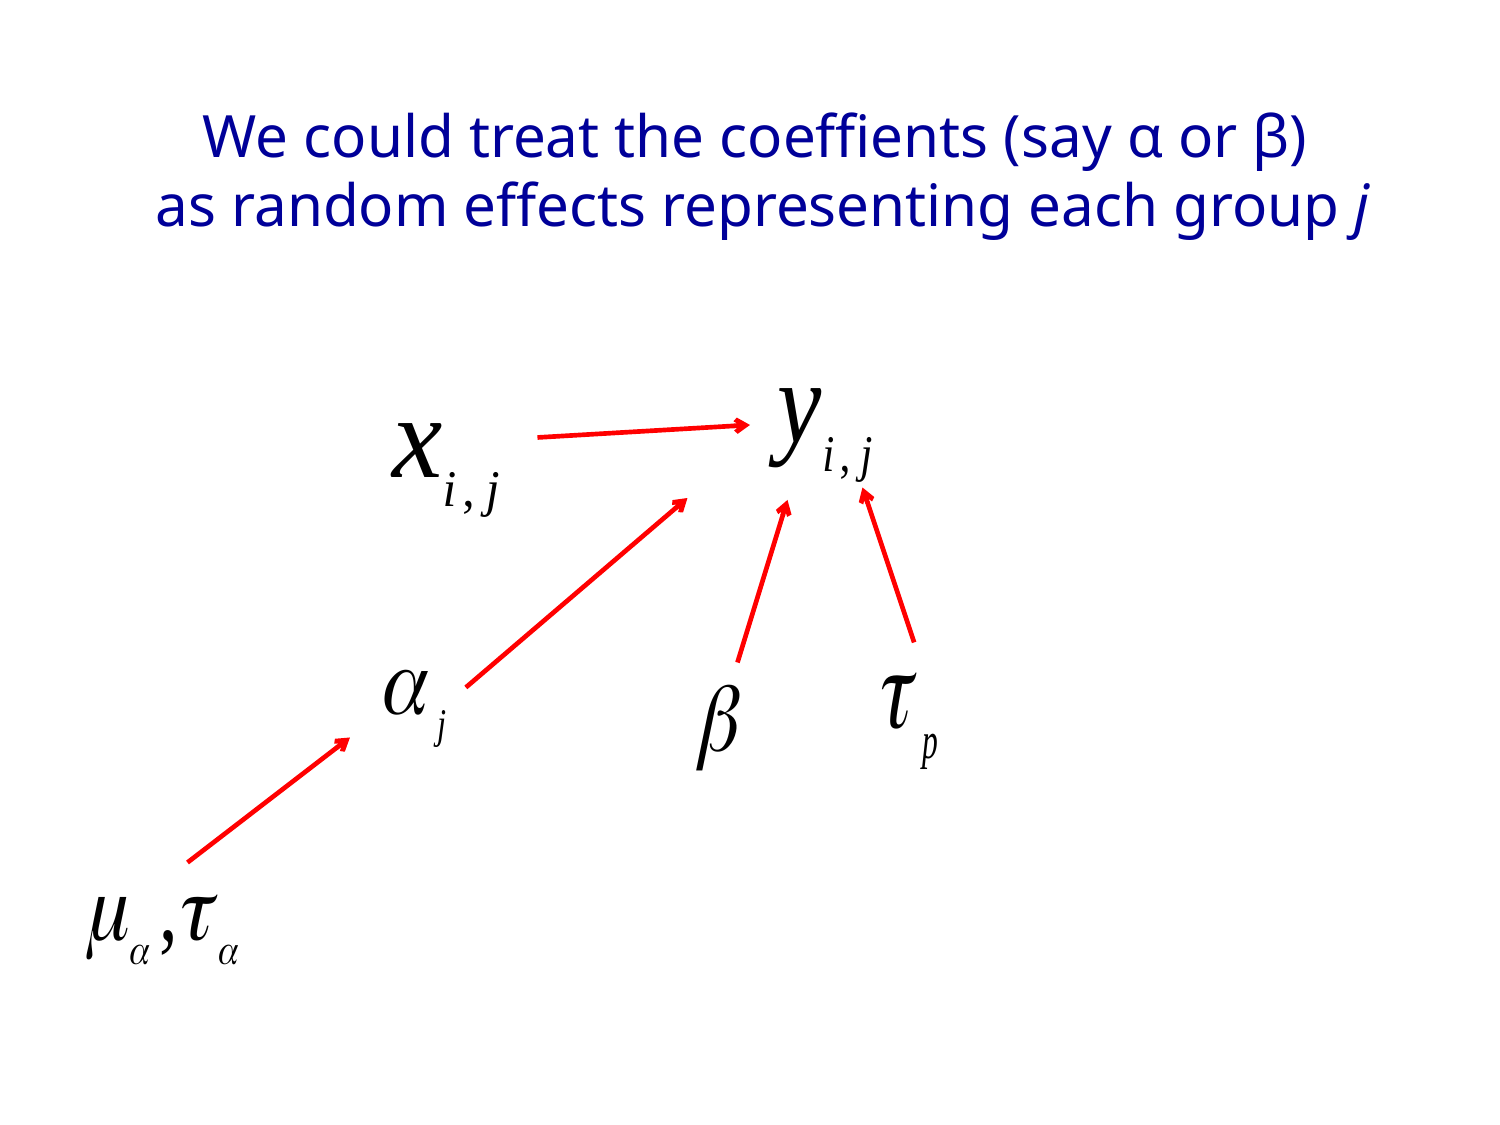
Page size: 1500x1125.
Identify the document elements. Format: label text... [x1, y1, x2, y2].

title We could treat the coeffients (say α or β) as random effects representing each group j [50, 75, 1475, 263]
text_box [375, 623, 460, 764]
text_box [862, 487, 915, 643]
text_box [756, 331, 888, 501]
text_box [737, 499, 788, 663]
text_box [465, 497, 688, 688]
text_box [877, 617, 951, 789]
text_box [187, 737, 351, 863]
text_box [374, 366, 517, 537]
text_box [537, 424, 751, 438]
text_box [685, 672, 756, 789]
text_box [74, 849, 251, 984]
